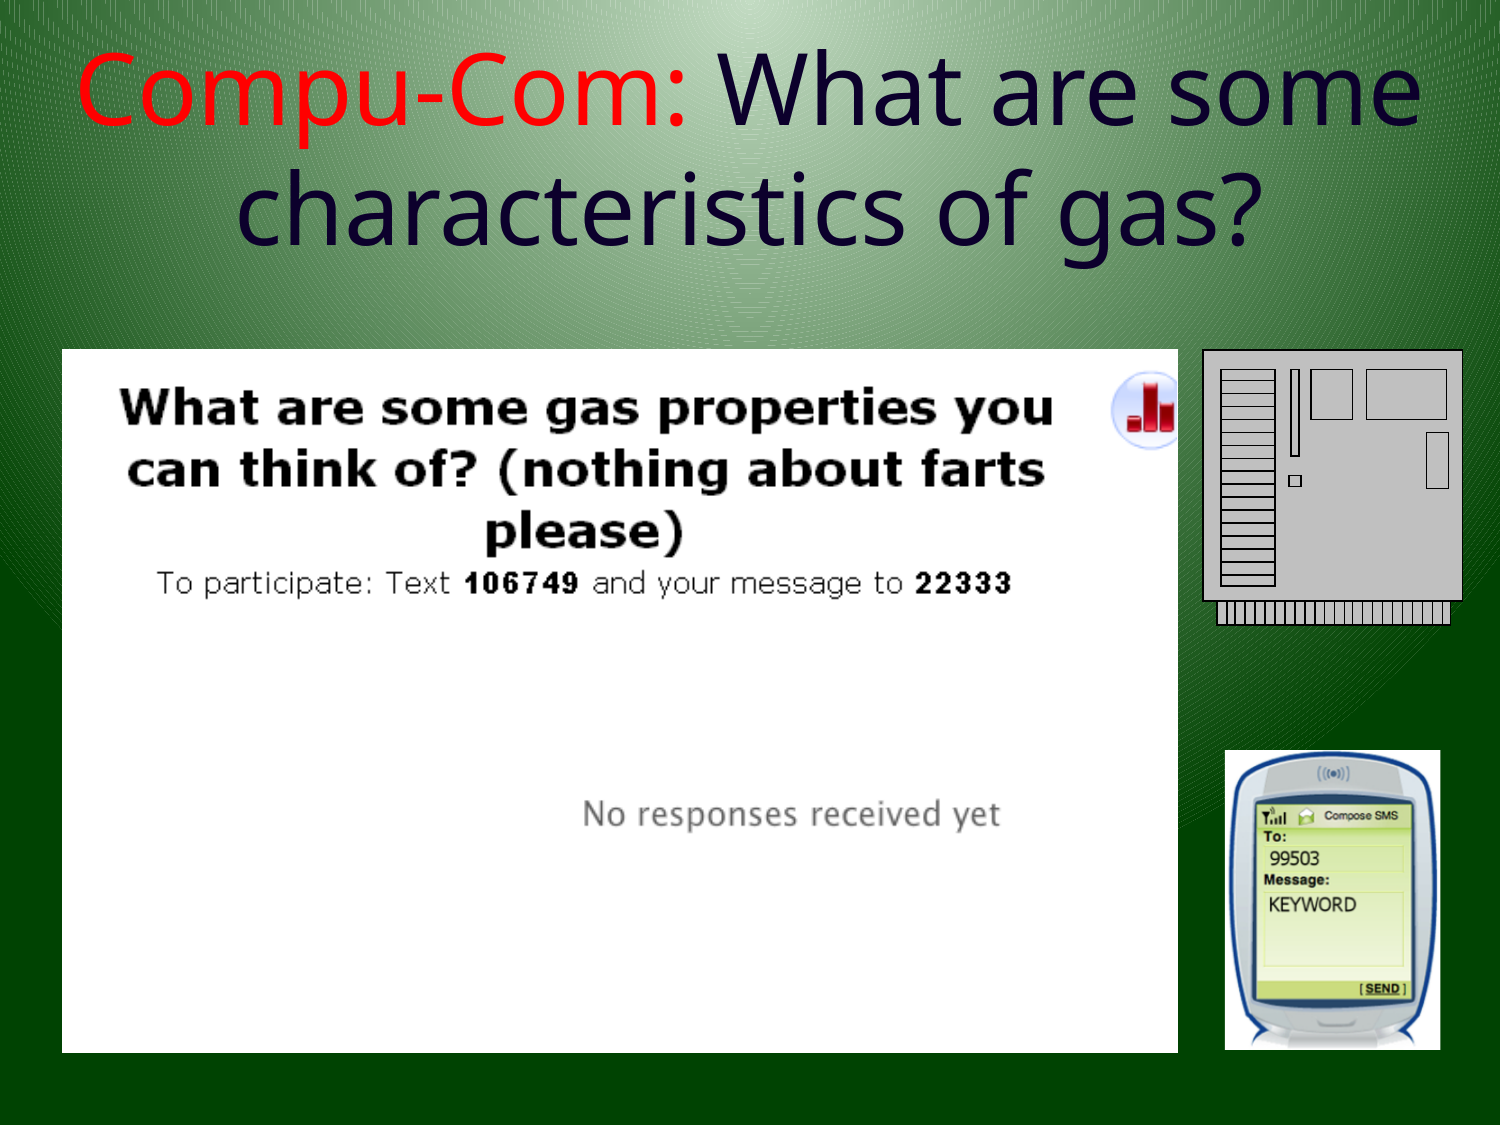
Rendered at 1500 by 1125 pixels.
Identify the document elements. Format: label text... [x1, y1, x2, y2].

picture [63, 351, 1177, 1052]
text_box [1203, 350, 1463, 626]
picture [1224, 749, 1441, 1051]
title Compu-Com: What are some characteristics of gas? [0, 18, 1500, 274]
